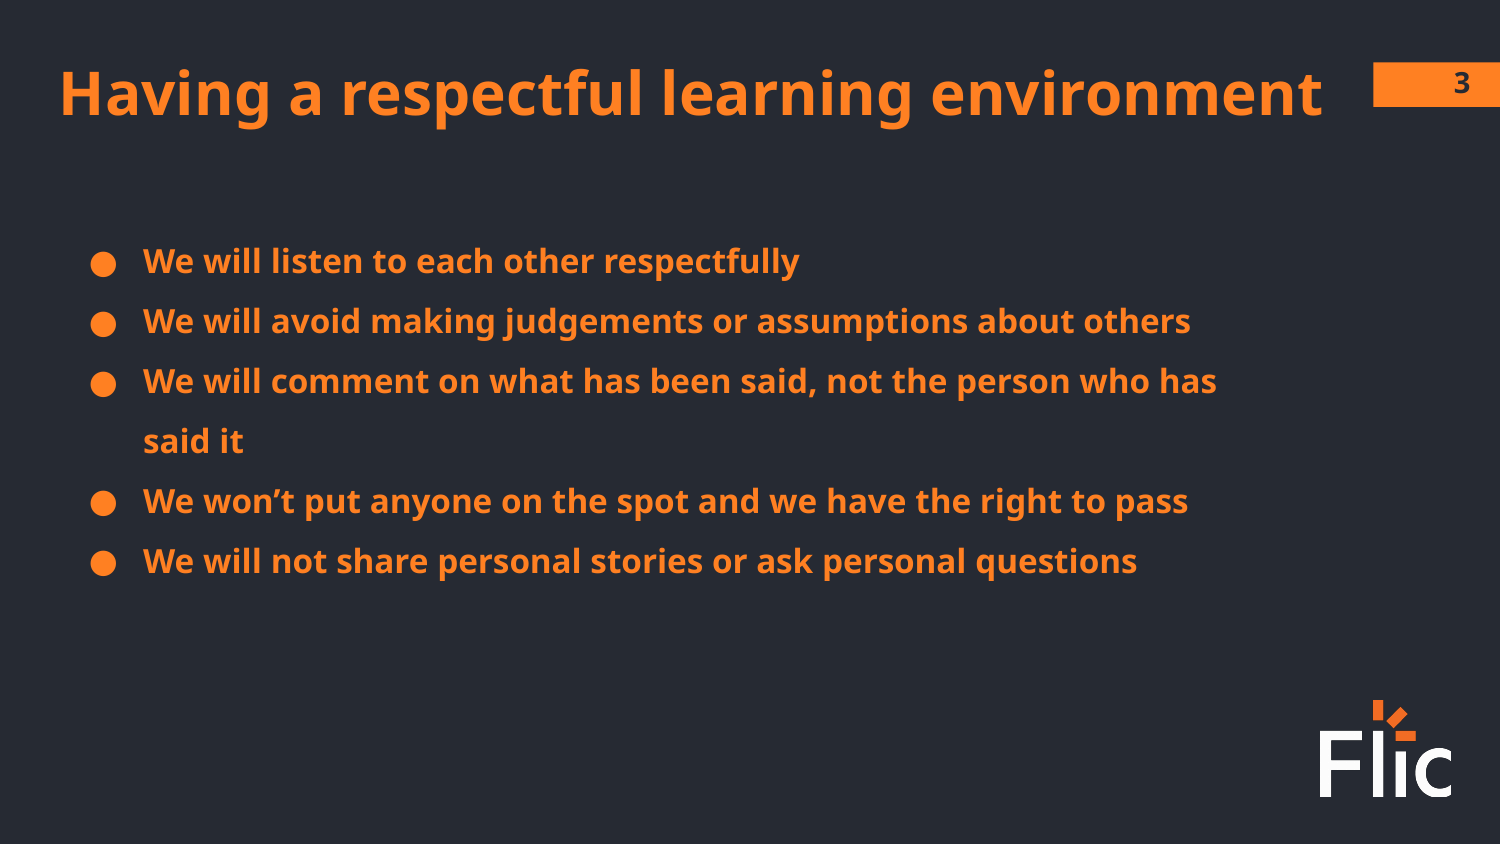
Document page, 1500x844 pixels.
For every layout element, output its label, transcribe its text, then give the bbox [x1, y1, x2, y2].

text_box We will listen to each other respectfully We will avoid making judgements or assumptions about others We will comment on what has been said, not the person who has said it We won’t put anyone on the spot and we have the right to pass We will not share personal stories or ask personal questions [53, 205, 1307, 595]
text_box Having a respectful learning environment [59, 44, 1377, 173]
picture [1320, 700, 1451, 797]
slide_number ‹#› [1423, 66, 1500, 104]
